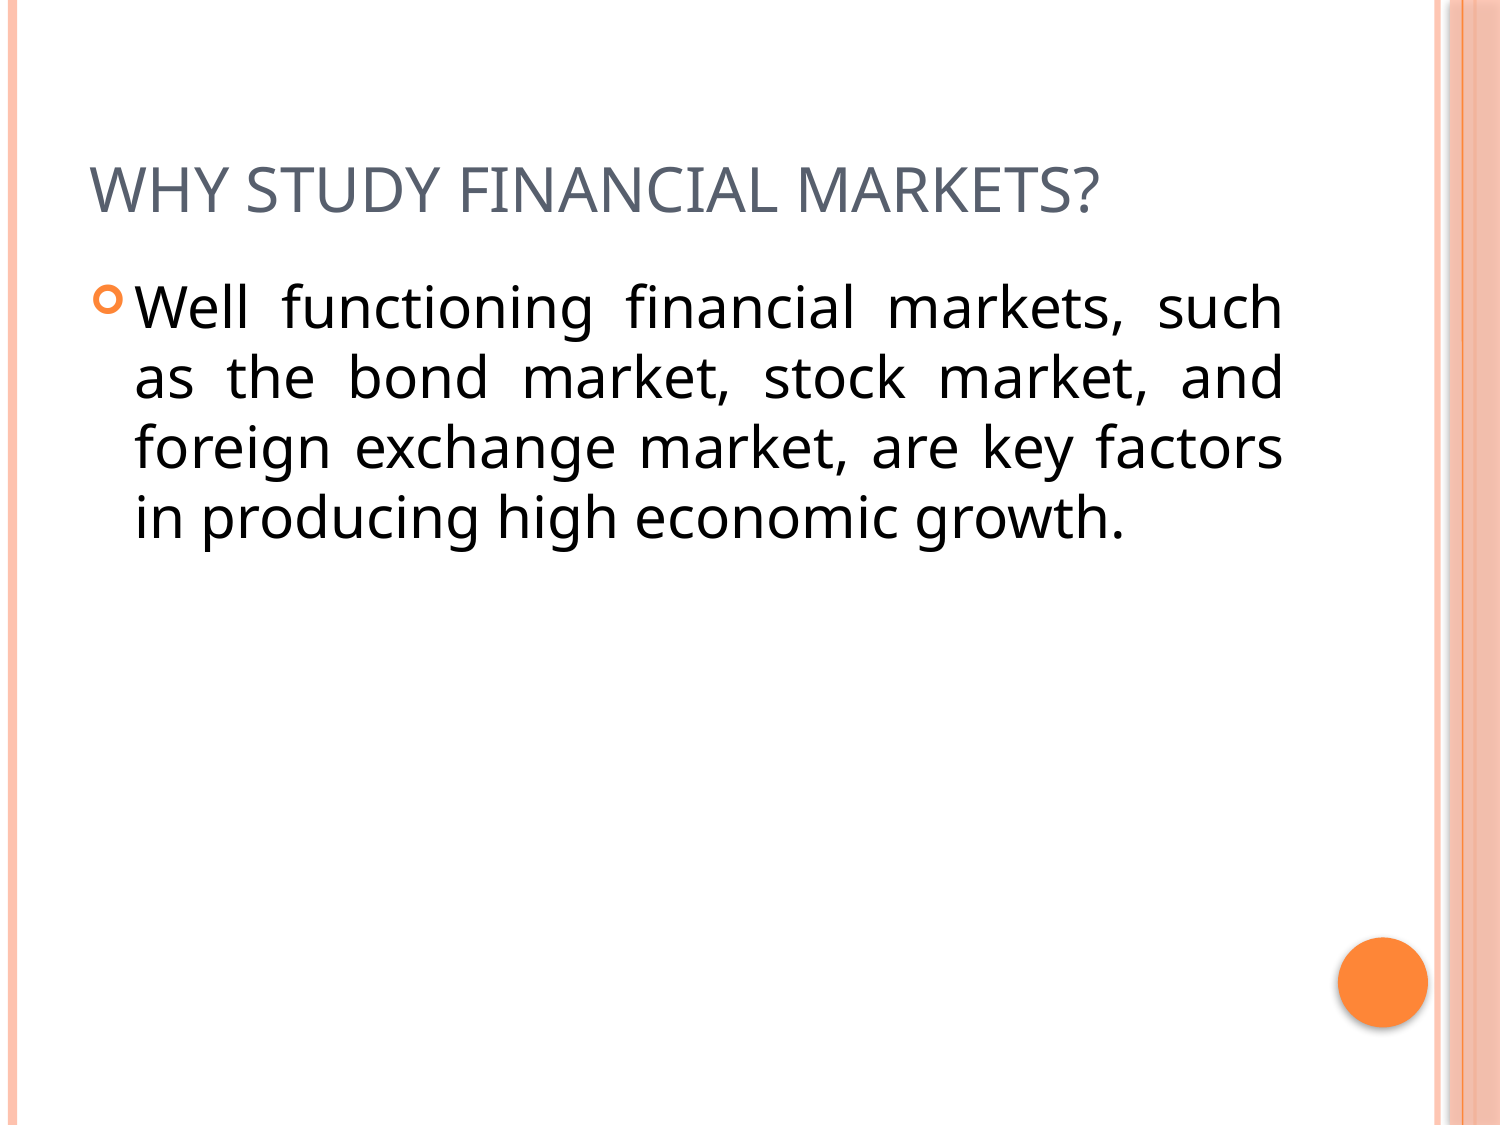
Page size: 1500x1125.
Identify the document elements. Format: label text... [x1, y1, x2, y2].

title Why Study Financial Markets? [75, 45, 1300, 233]
list Well functioning financial markets, such as the bond market, stock market, and foreign exchange market, are key factors in producing high economic growth. [75, 262, 1300, 1062]
